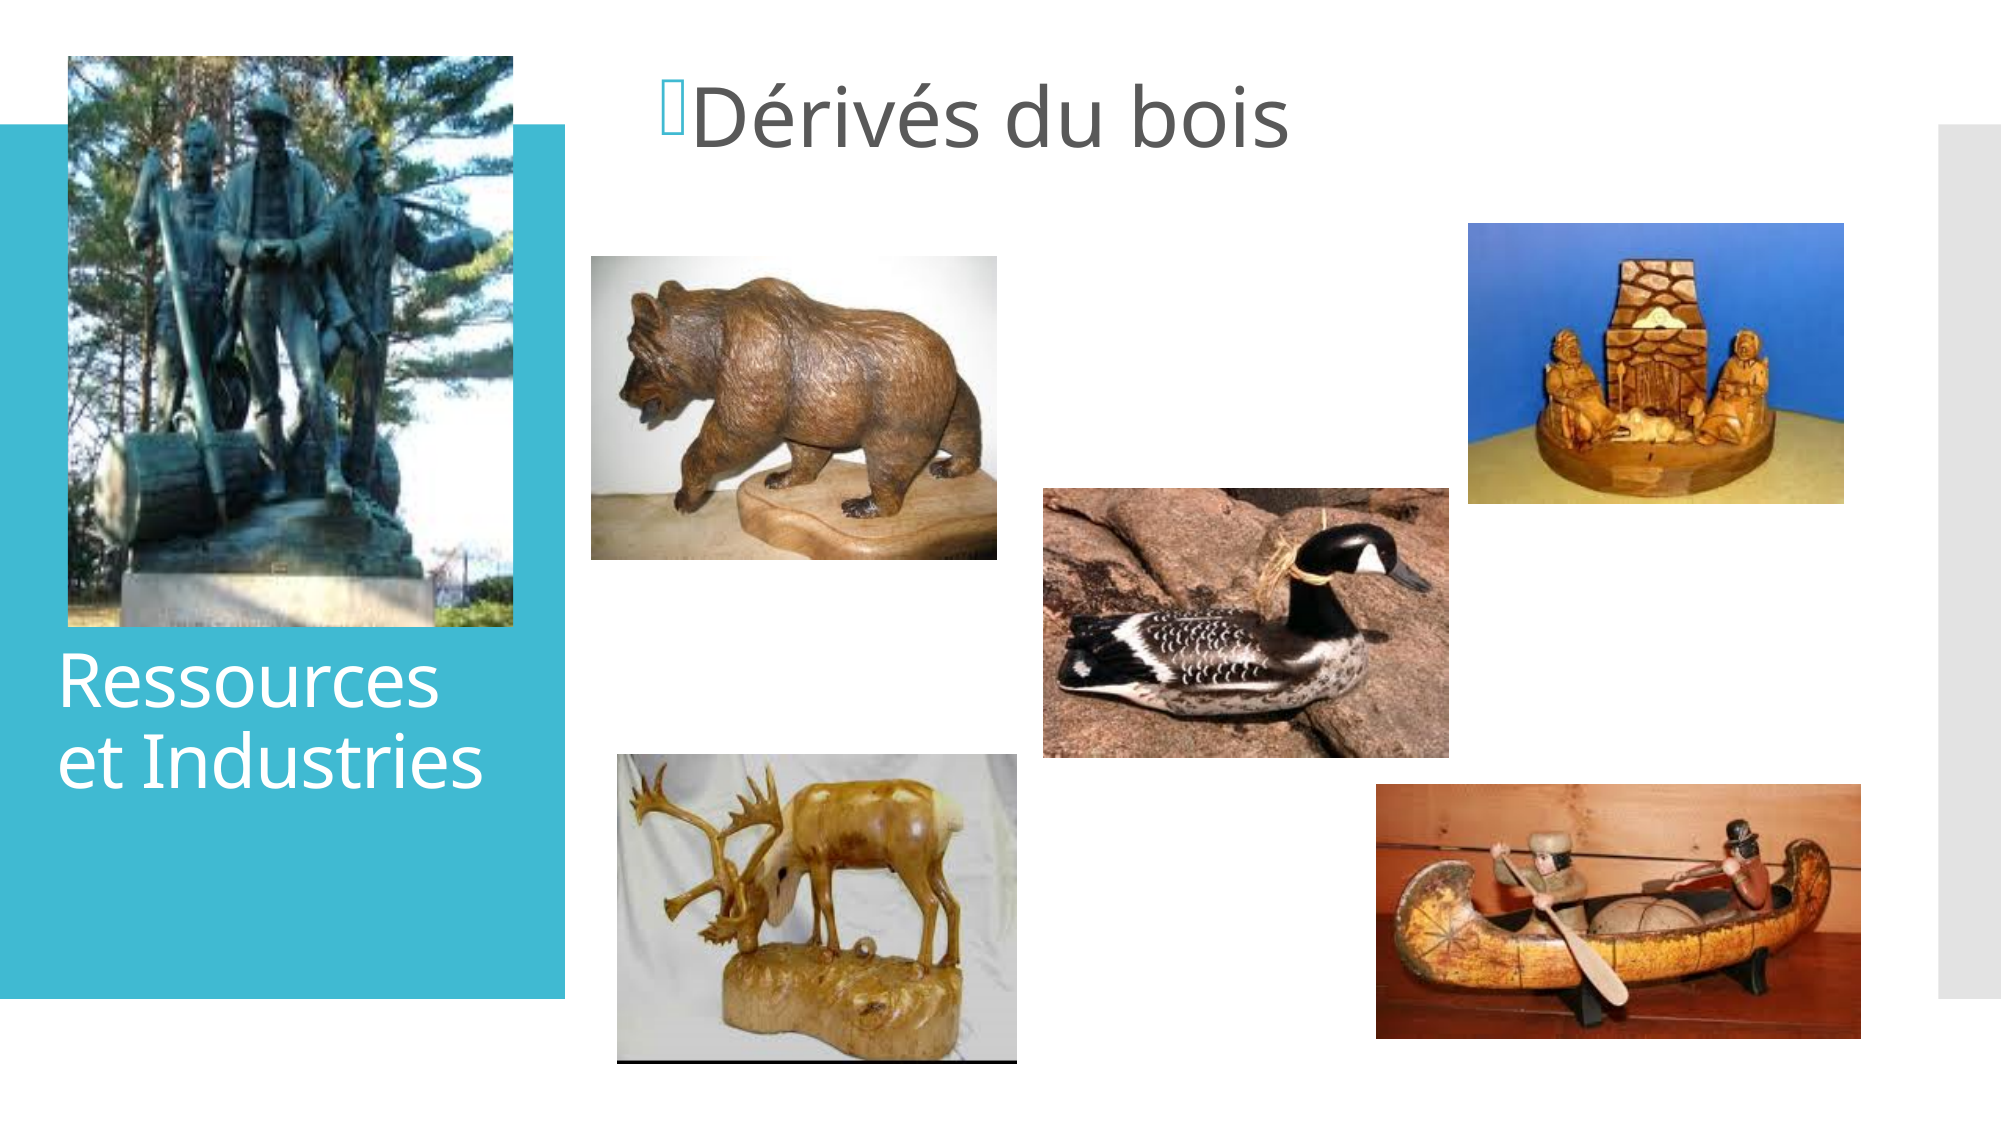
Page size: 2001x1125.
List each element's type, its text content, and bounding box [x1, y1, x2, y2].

title Ressources et Industries [41, 184, 525, 940]
picture [1376, 784, 1862, 1040]
picture [617, 754, 1017, 1065]
list Dérivés du bois [644, 72, 1845, 169]
picture [1043, 488, 1449, 759]
picture [1468, 223, 1844, 504]
picture [591, 255, 997, 560]
picture [67, 55, 514, 627]
